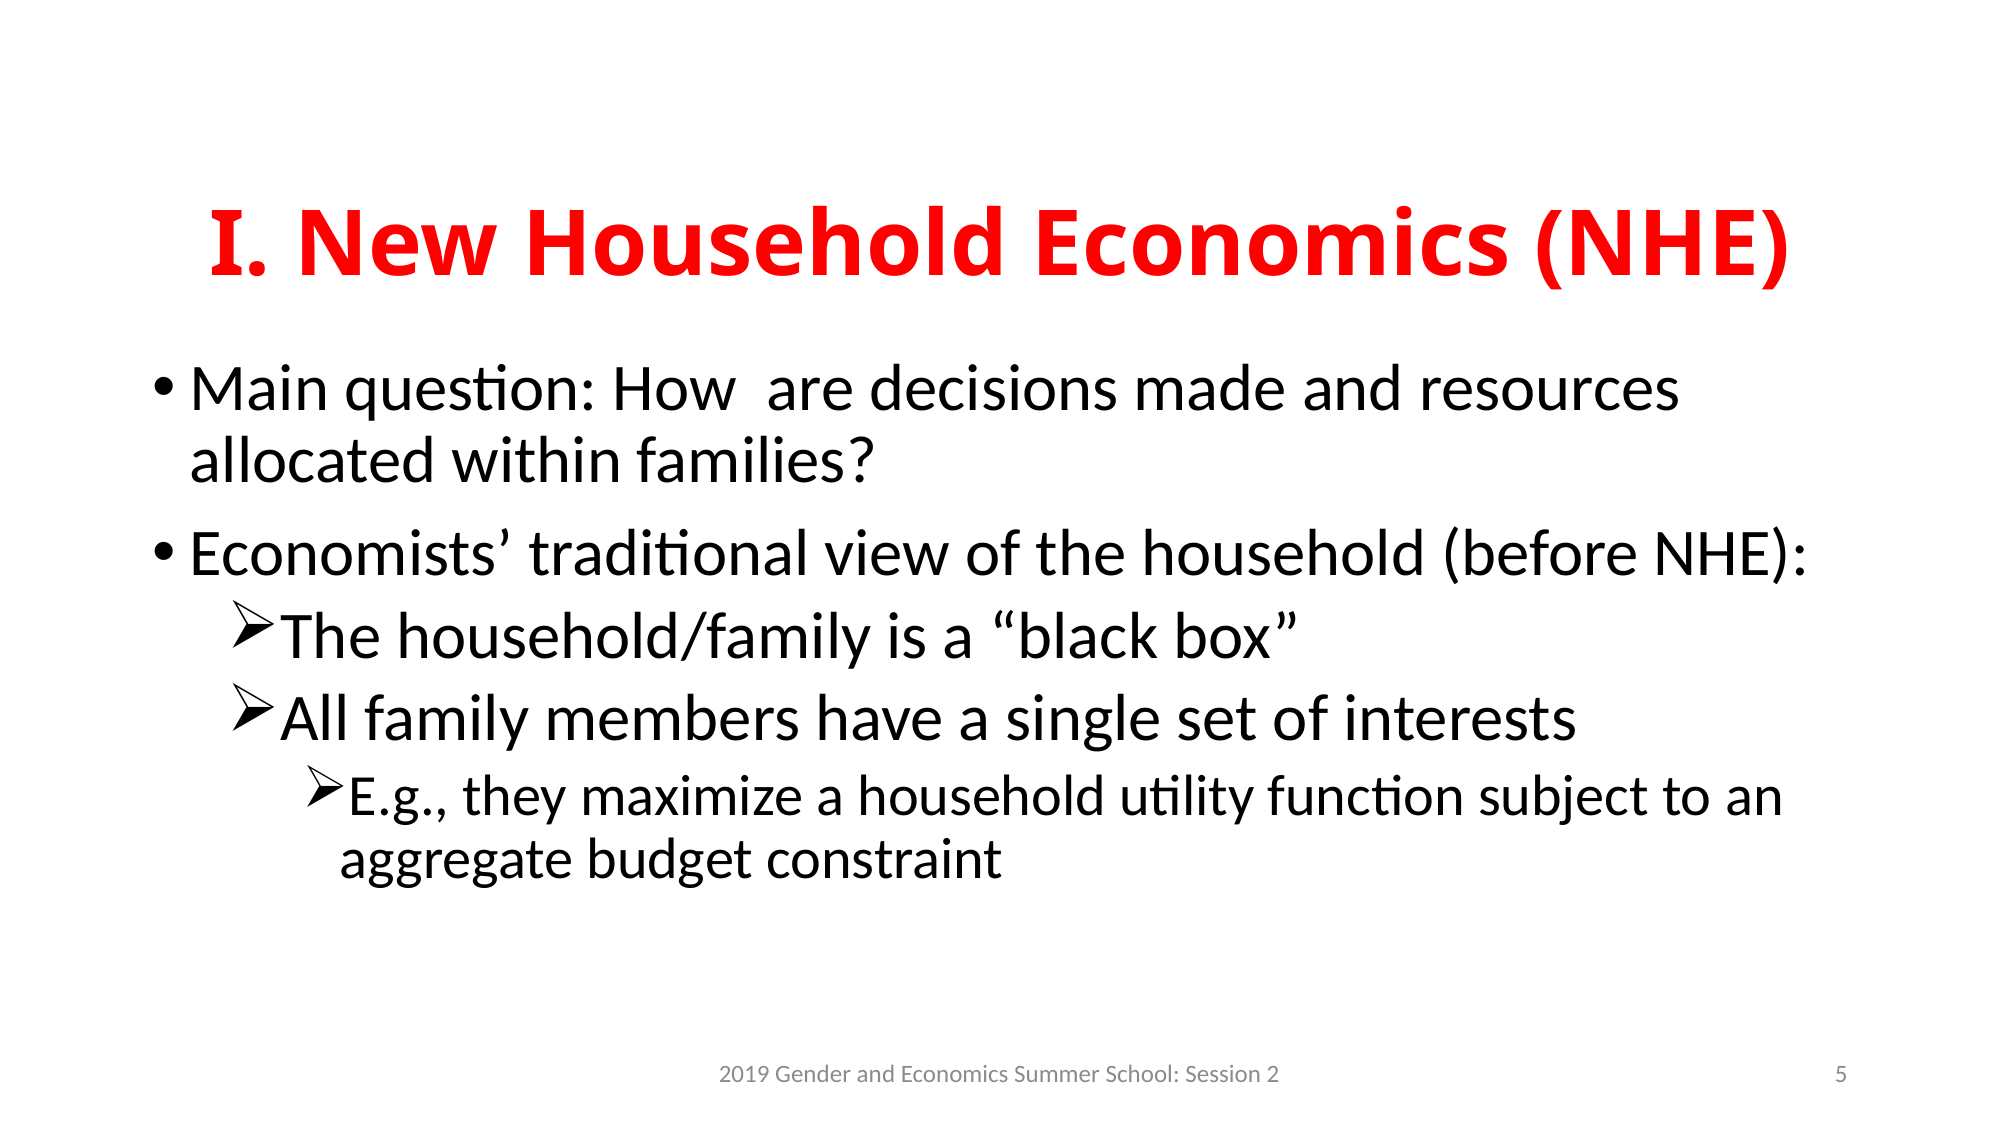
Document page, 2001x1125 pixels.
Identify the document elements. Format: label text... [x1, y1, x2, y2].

footer 2019 Gender and Economics Summer School: Session 2 [662, 1042, 1338, 1103]
list Main question: How are decisions made and resources allocated within families? Economists’ traditional view of the household (before NHE): The household/family is a “black box” All family members have a single set of interests E.g., they maximize a household utility function subject to an aggregate budget constraint [137, 345, 1863, 957]
title I. New Household Economics (NHE) [137, 145, 1863, 345]
slide_number 5 [1412, 1042, 1863, 1103]
